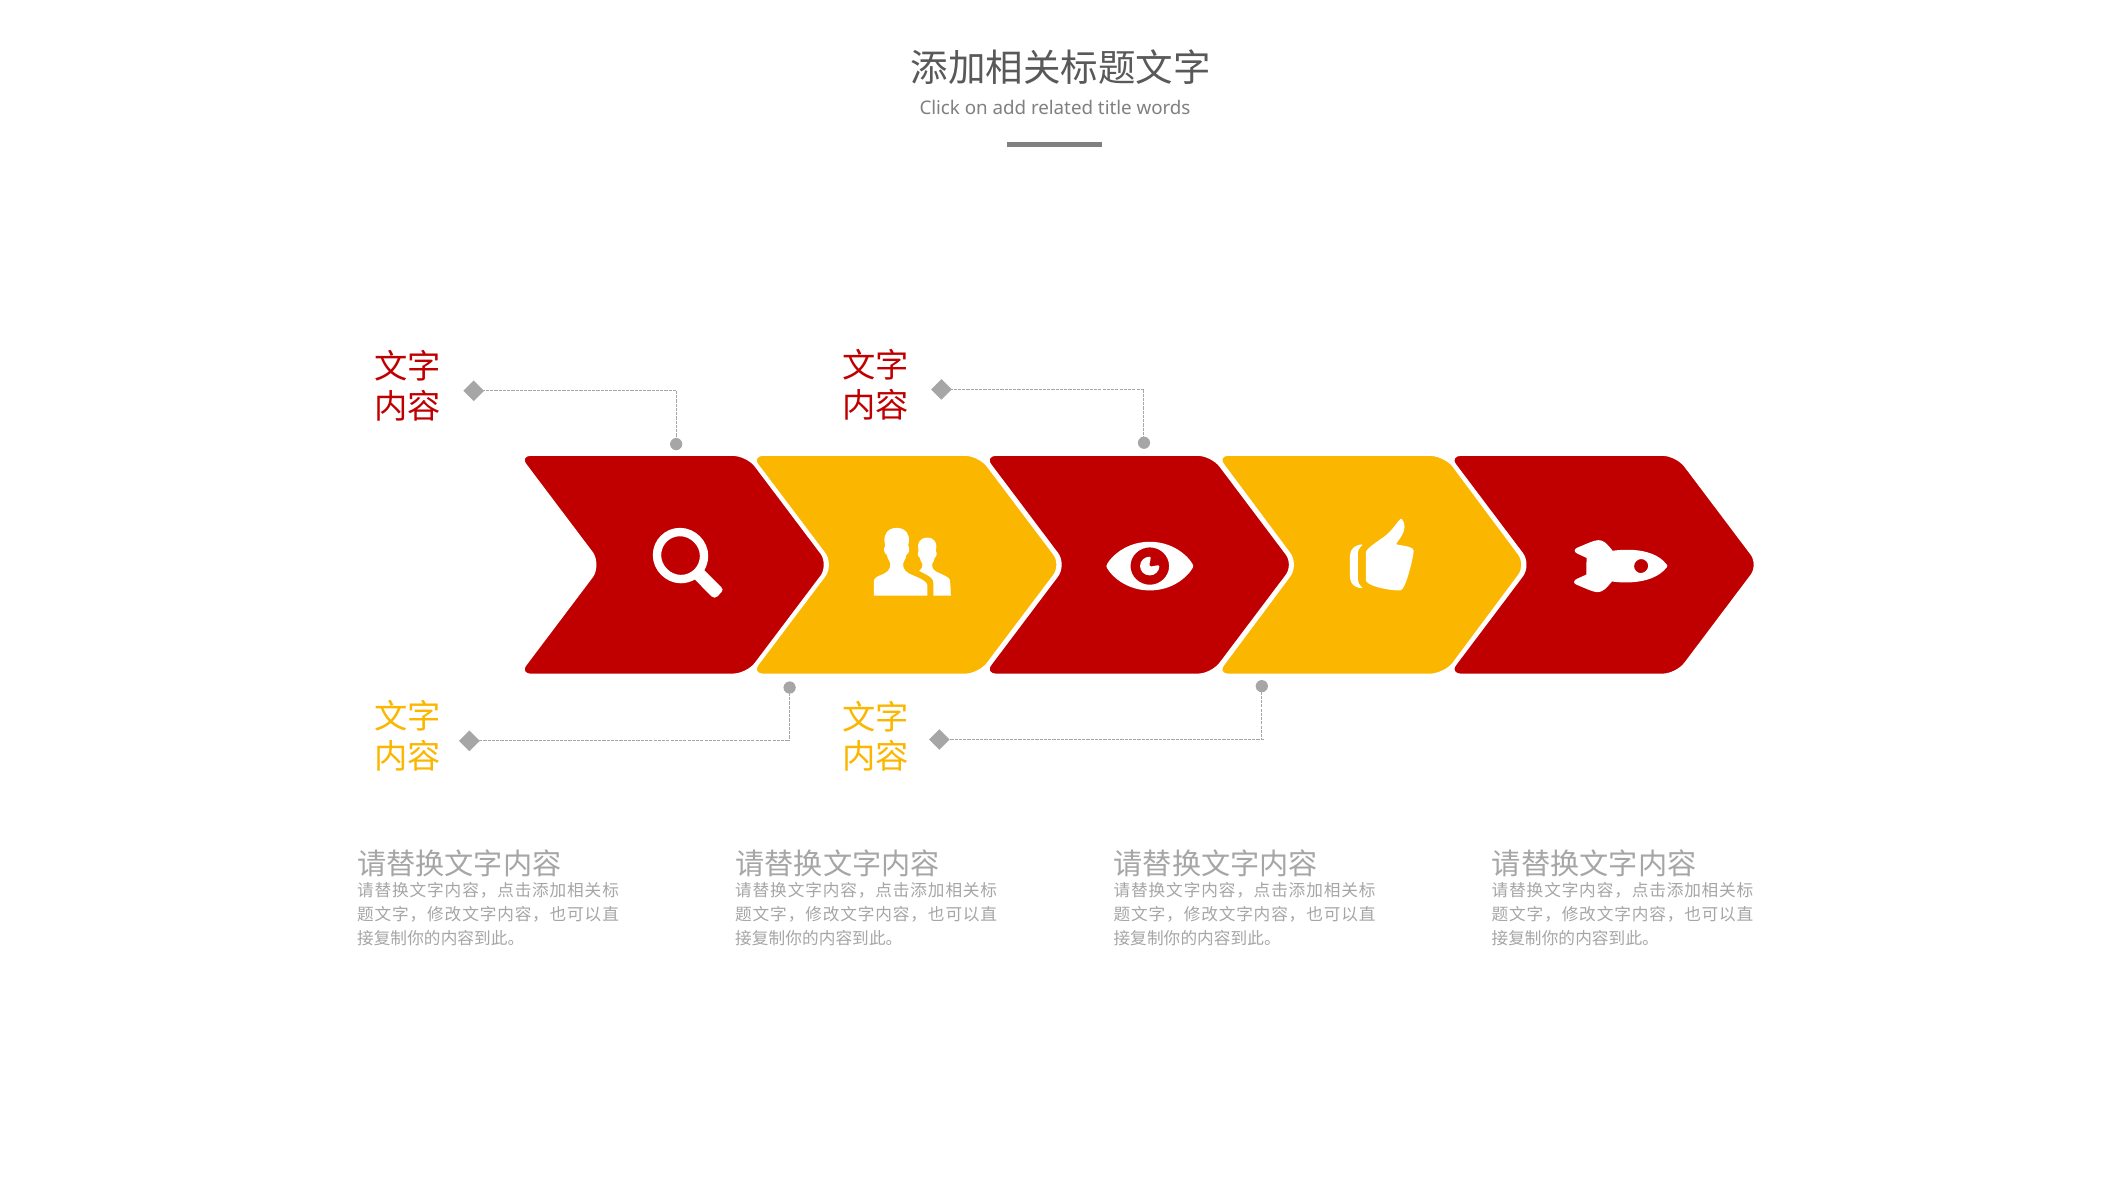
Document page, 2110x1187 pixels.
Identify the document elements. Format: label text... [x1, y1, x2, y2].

text_box 文字内容 [366, 345, 449, 426]
text_box 请替换文字内容 [1491, 838, 1704, 876]
text_box 文字内容 [834, 343, 917, 424]
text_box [520, 454, 1757, 676]
text_box 请替换文字内容 [1113, 838, 1326, 876]
text_box 请替换文字内容，点击添加相关标题文字，修改文字内容，也可以直接复制你的内容到此。 [735, 876, 998, 948]
text_box 请替换文字内容，点击添加相关标题文字，修改文字内容，也可以直接复制你的内容到此。 [1113, 876, 1376, 948]
text_box 请替换文字内容，点击添加相关标题文字，修改文字内容，也可以直接复制你的内容到此。 [357, 876, 620, 948]
text_box 文字内容 [366, 695, 449, 775]
text_box 请替换文字内容 [735, 838, 948, 876]
text_box 请替换文字内容，点击添加相关标题文字，修改文字内容，也可以直接复制你的内容到此。 [1491, 876, 1754, 948]
text_box 文字内容 [834, 695, 917, 776]
text_box 添加相关标题文字 [877, 37, 1245, 95]
text_box 请替换文字内容 [357, 838, 570, 876]
text_box Click on add related title words [877, 89, 1232, 124]
